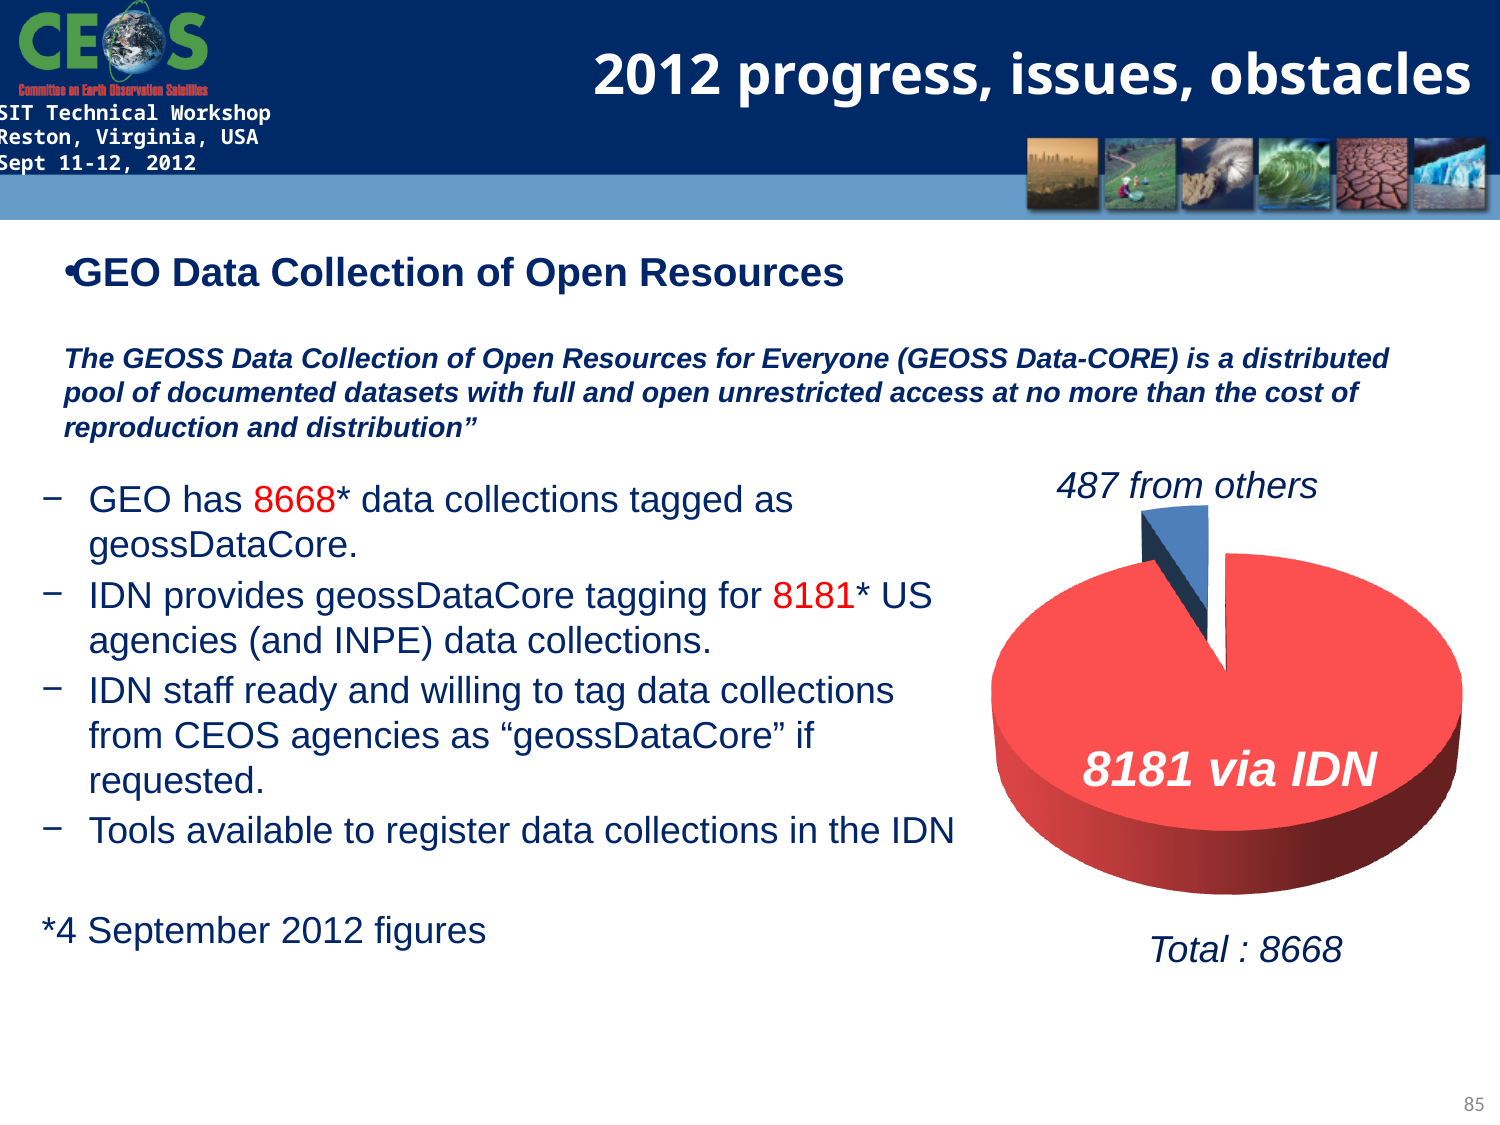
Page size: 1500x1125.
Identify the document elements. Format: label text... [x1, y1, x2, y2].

picture [959, 483, 1499, 919]
picture [0, 0, 1500, 220]
list GEO Data Collection of Open Resources The GEOSS Data Collection of Open Resources for Everyone (GEOSS Data-CORE) is a distributed pool of documented datasets with full and open unrestricted access at no more than the cost of reproduction and distribution” [48, 238, 1463, 453]
text_box 487 from others [1041, 453, 1334, 482]
slide_number 85 [1187, 1082, 1500, 1125]
text_box GEO has 8668* data collections tagged as geossDataCore. IDN provides geossDataCore tagging for 8181* US agencies (and INPE) data collections. IDN staff ready and willing to tag data collections from CEOS agencies as “geossDataCore” if requested. Tools available to register data collections in the IDN *4 September 2012 figures [26, 417, 988, 1086]
text_box Total : 8668 [1133, 927, 1358, 978]
title 2012 progress, issues, obstacles [273, 30, 1488, 114]
